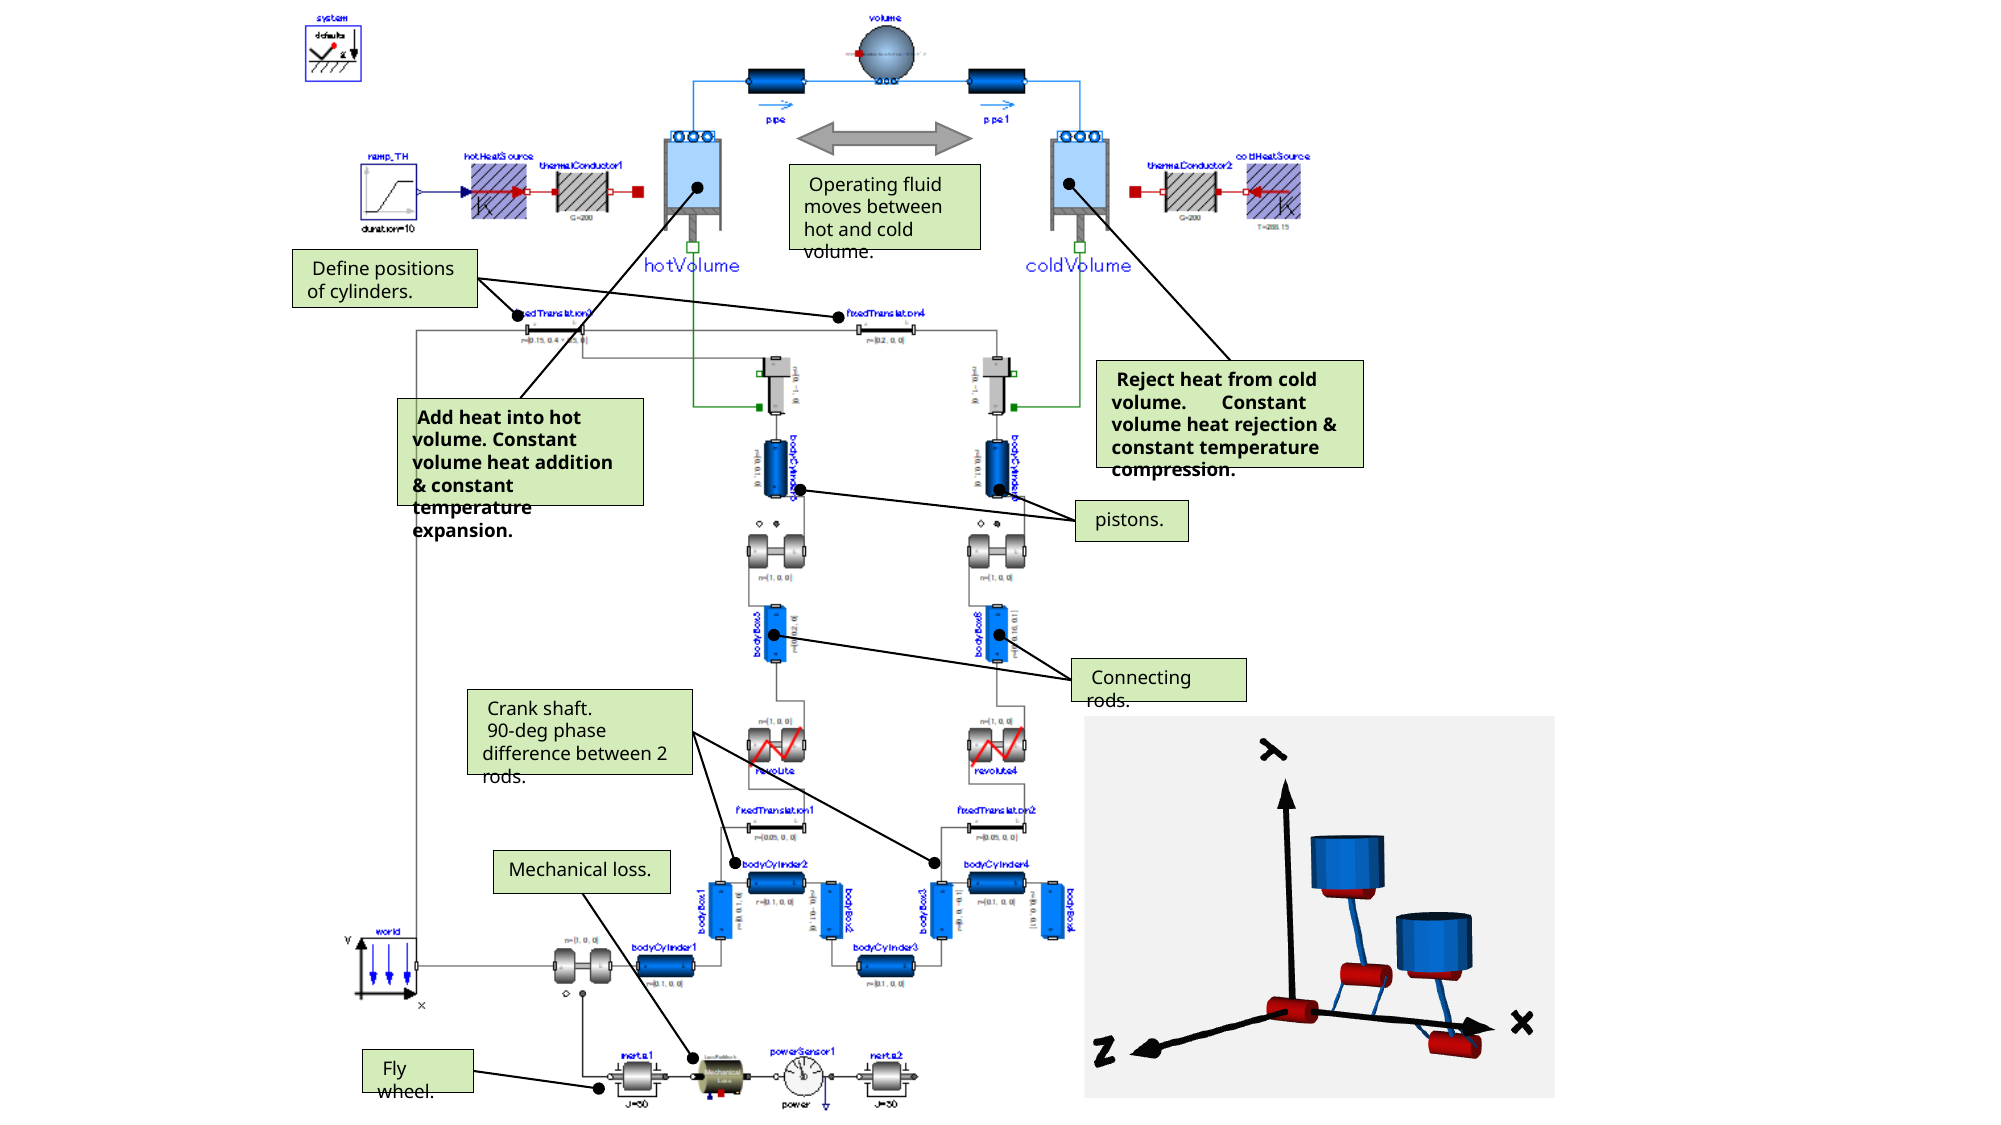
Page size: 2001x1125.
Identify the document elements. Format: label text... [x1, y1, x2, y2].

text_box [773, 634, 1072, 681]
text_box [473, 1070, 599, 1089]
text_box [800, 489, 1076, 521]
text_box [582, 893, 693, 1059]
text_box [477, 278, 839, 318]
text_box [1069, 183, 1231, 361]
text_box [477, 278, 518, 316]
picture [292, 0, 1555, 1125]
text_box Reject heat from cold volume. Constant volume heat rejection & constant temperature compression. [1326, 360, 1364, 468]
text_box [520, 187, 698, 278]
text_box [692, 732, 736, 864]
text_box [736, 732, 935, 864]
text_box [520, 318, 698, 399]
